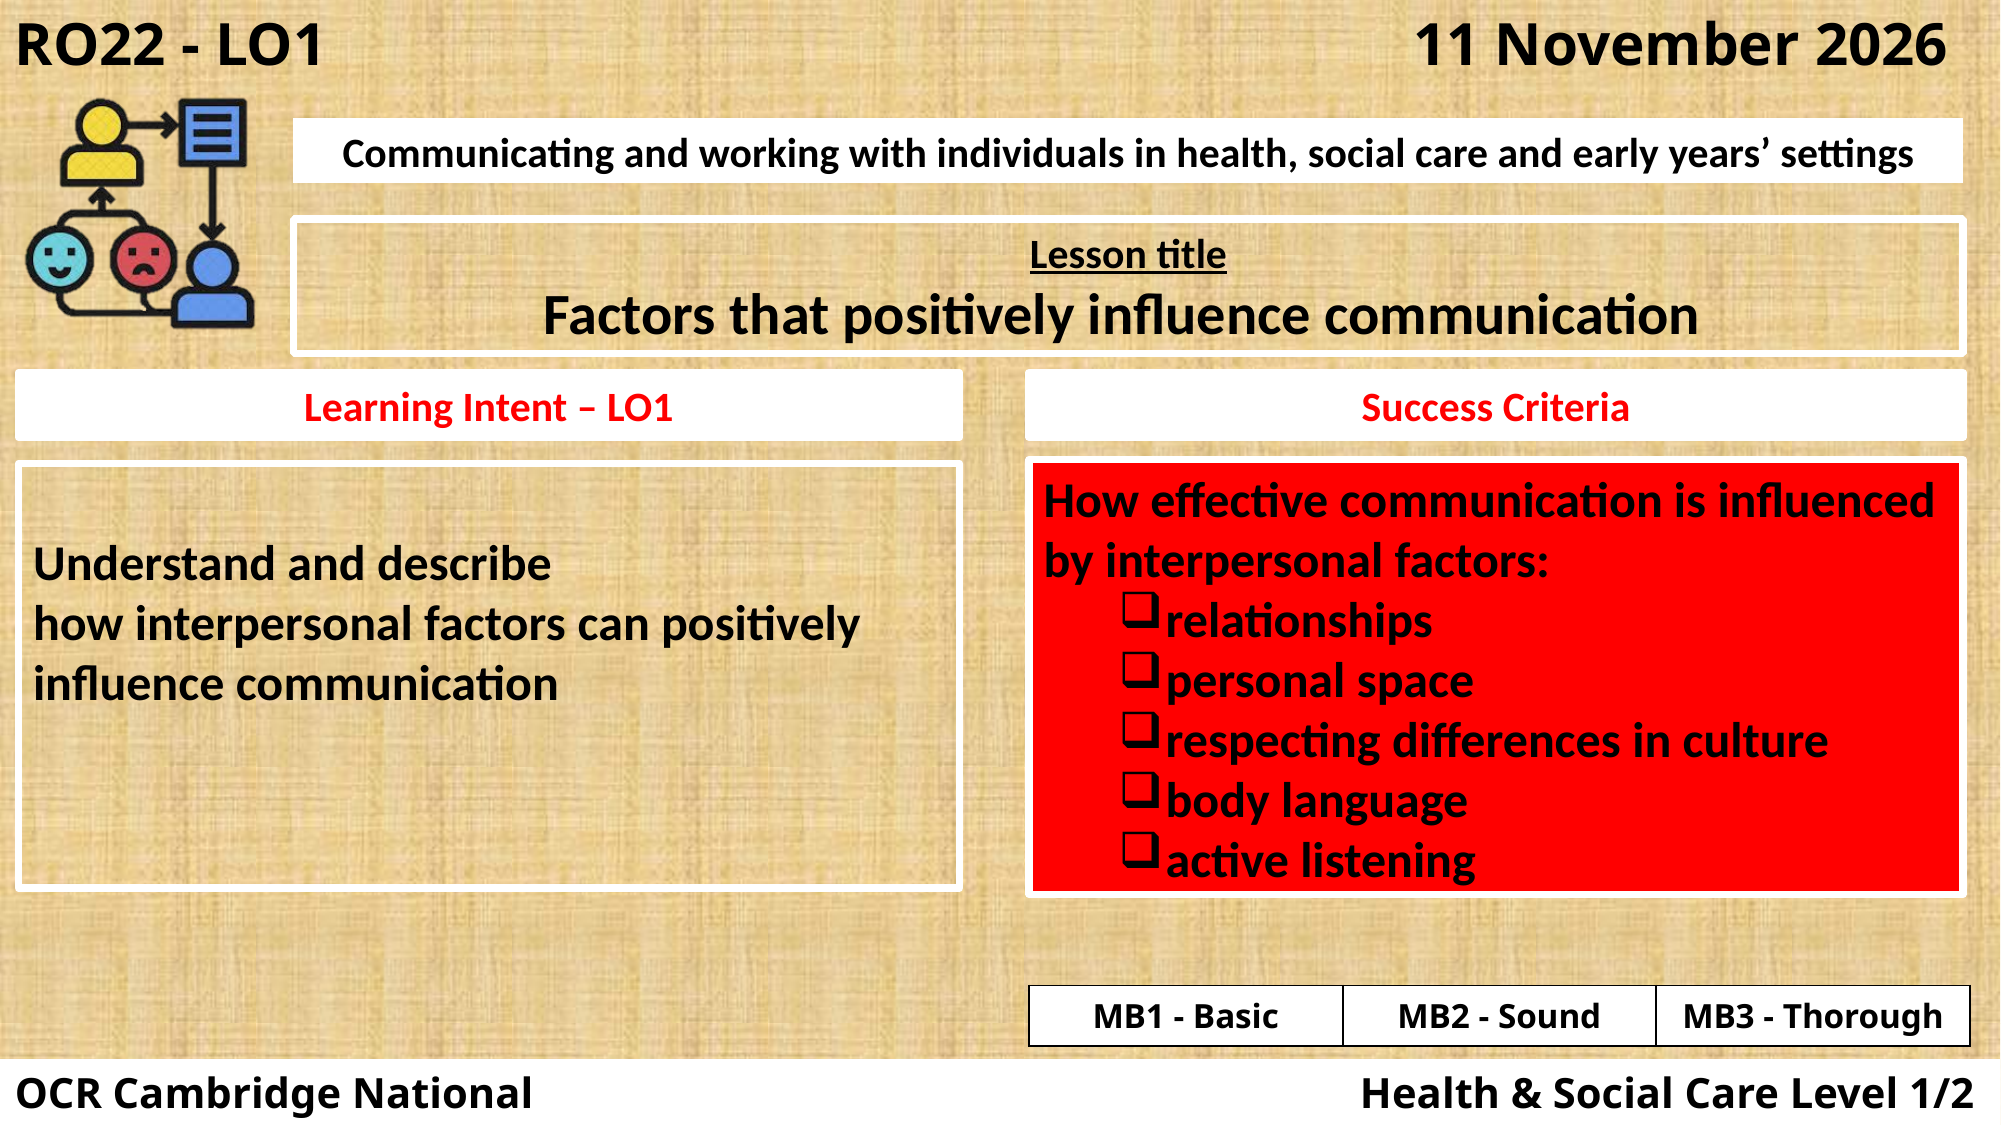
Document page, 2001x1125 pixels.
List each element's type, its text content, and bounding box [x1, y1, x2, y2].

text_box OCR Cambridge National [0, 1059, 1028, 1125]
text_box Lesson title Factors that positively influence communication [293, 218, 1963, 354]
text_box 28 September 2020 [1205, 0, 1964, 94]
text_box Understand and describe how interpersonal factors can positively influence communication [18, 463, 960, 889]
picture [0, 0, 2001, 1125]
table_header MB2 - Sound [1344, 986, 1655, 1045]
text_box Learning Intent – LO1 [18, 372, 960, 438]
text_box RO22 - LO1 [0, 0, 398, 85]
text_box Health & Social Care Level 1/2 [1028, 1059, 2000, 1125]
text_box How effective communication is influenced by interpersonal factors: relationships personal space respecting differences in culture body language active listening [1028, 459, 1964, 895]
text_box Communicating and working with individuals in health, social care and early years’ settings [293, 118, 1963, 183]
text_box Success Criteria [1028, 372, 1964, 438]
table_header MB1 - Basic [1030, 986, 1342, 1045]
table_header MB3 - Thorough [1657, 986, 1969, 1045]
